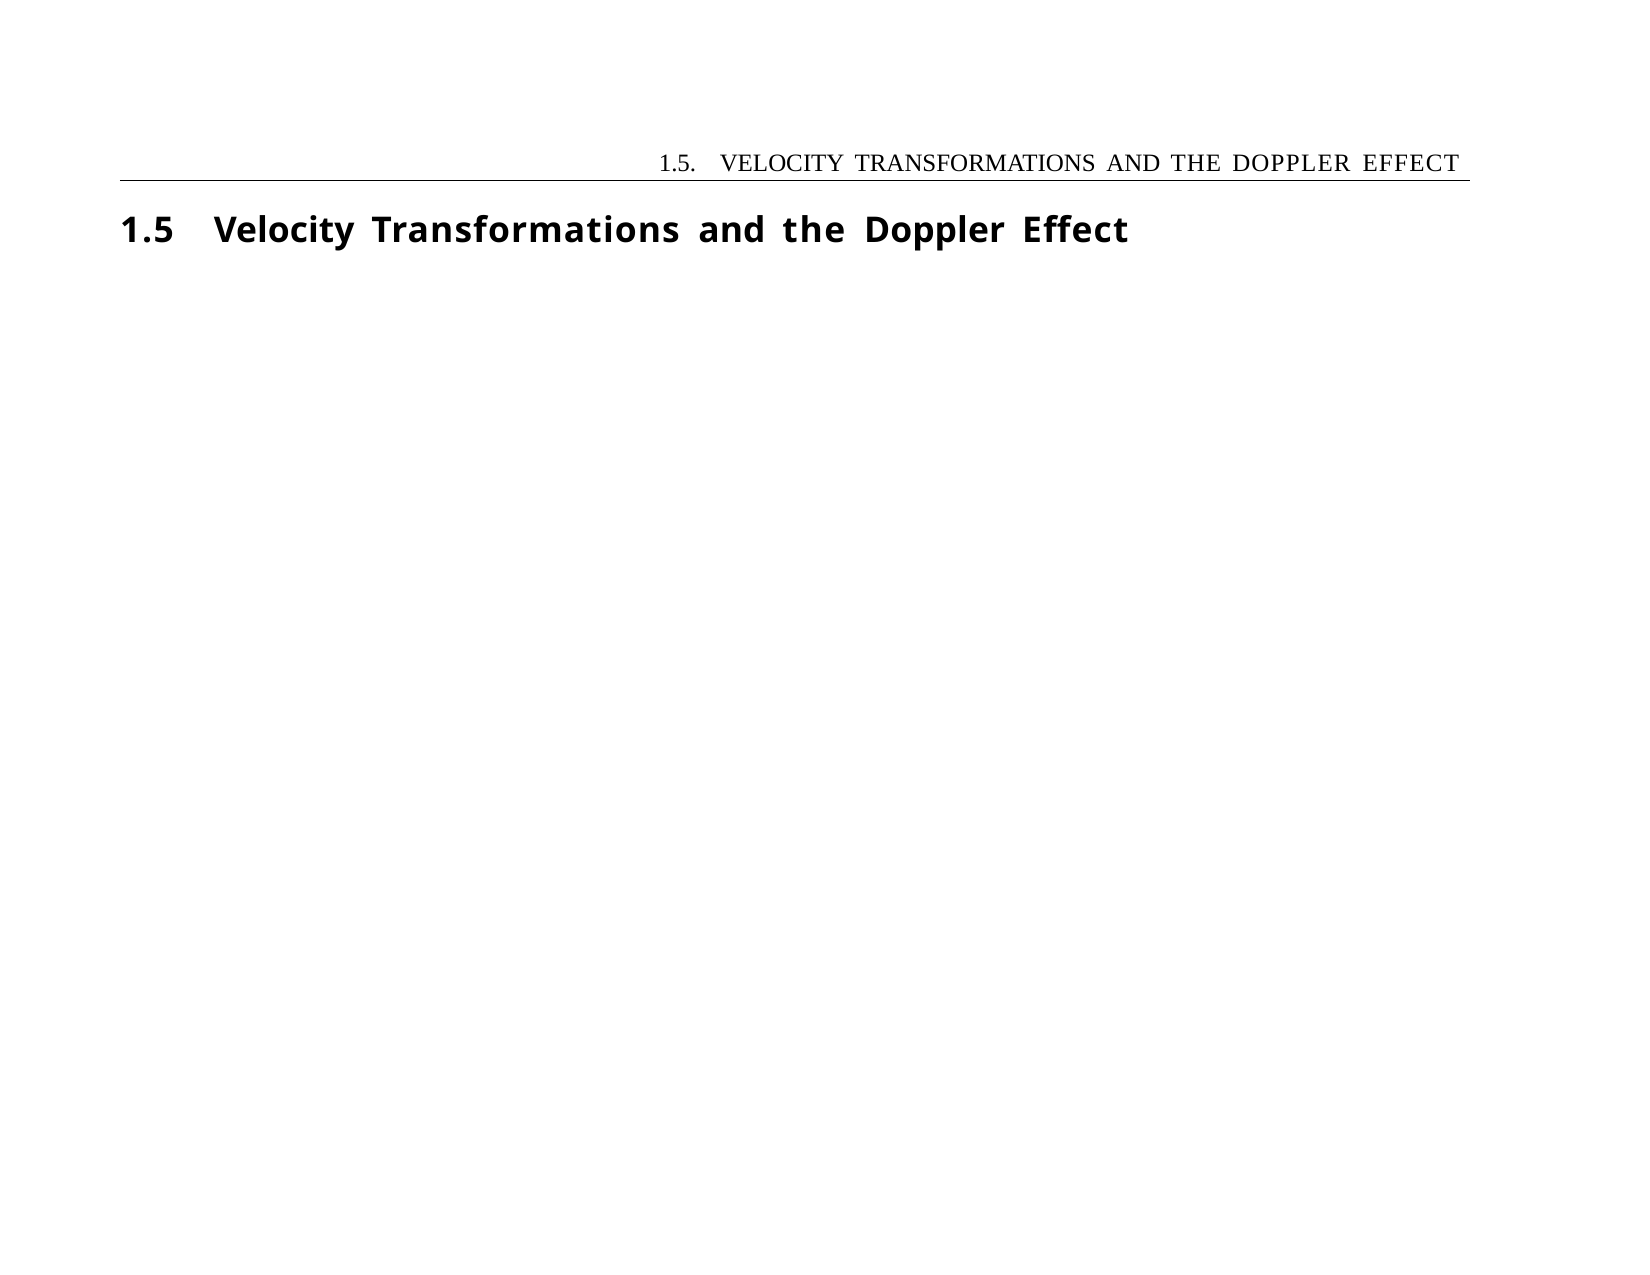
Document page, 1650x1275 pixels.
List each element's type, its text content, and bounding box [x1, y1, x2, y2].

text_box 1.5. VELOCITY TRANSFORMATIONS AND THE DOPPLER EFFECT 1.5 Velocity Transformations and the Doppler Effect [117, 144, 1473, 250]
